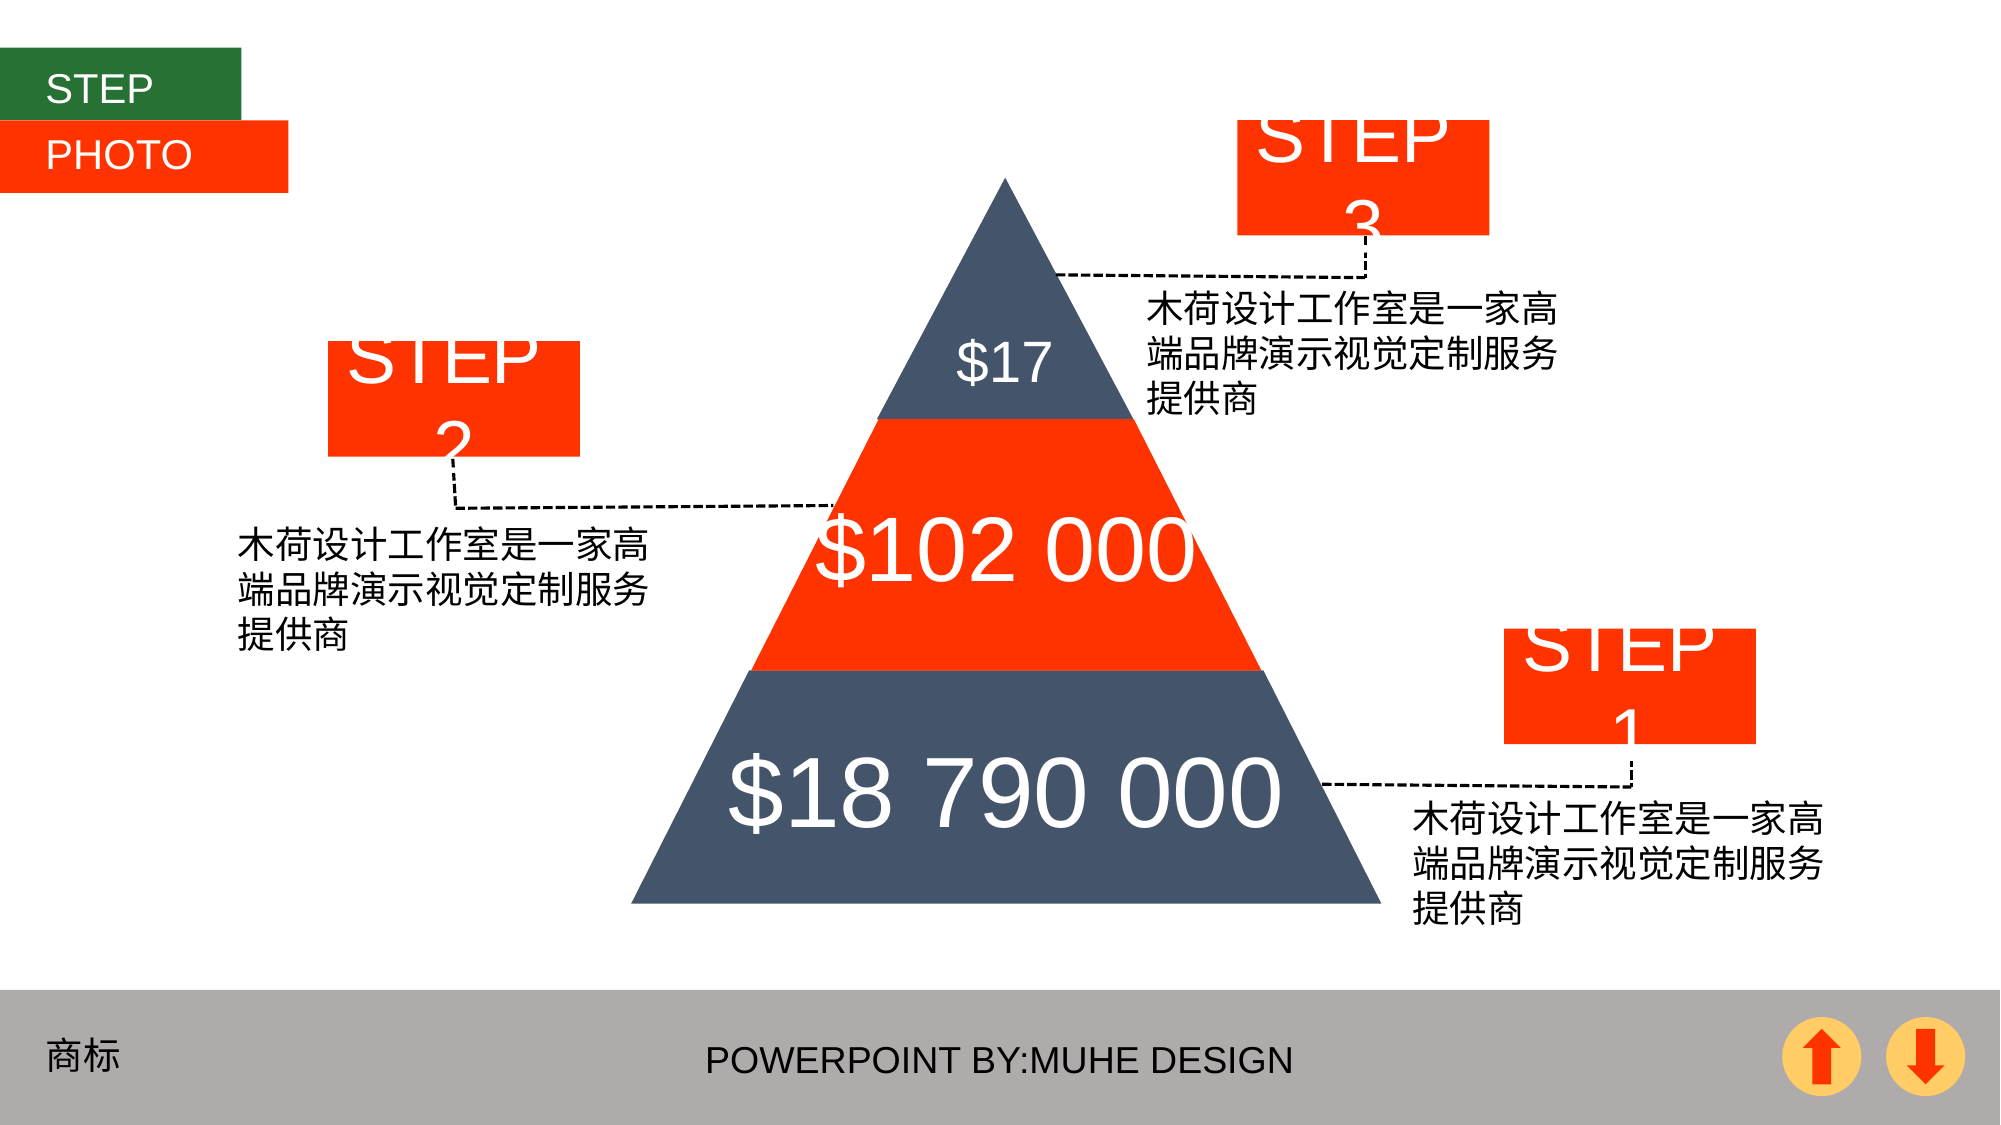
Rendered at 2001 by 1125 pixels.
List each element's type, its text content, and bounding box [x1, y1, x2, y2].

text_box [631, 177, 1382, 904]
text_box STEP 3 [1236, 119, 1490, 236]
text_box STEP [30, 54, 184, 120]
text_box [1322, 745, 1632, 788]
text_box 木荷设计工作室是一家高端品牌演示视觉定制服务提供商 [223, 513, 631, 664]
text_box 木荷设计工作室是一家高端品牌演示视觉定制服务提供商 [1382, 277, 1599, 428]
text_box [1055, 235, 1366, 278]
text_box STEP 1 [1503, 628, 1757, 745]
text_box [452, 458, 834, 509]
text_box STEP 2 [327, 340, 581, 458]
text_box 木荷设计工作室是一家高端品牌演示视觉定制服务提供商 [1397, 788, 1866, 938]
text_box PHOTO [30, 120, 249, 185]
